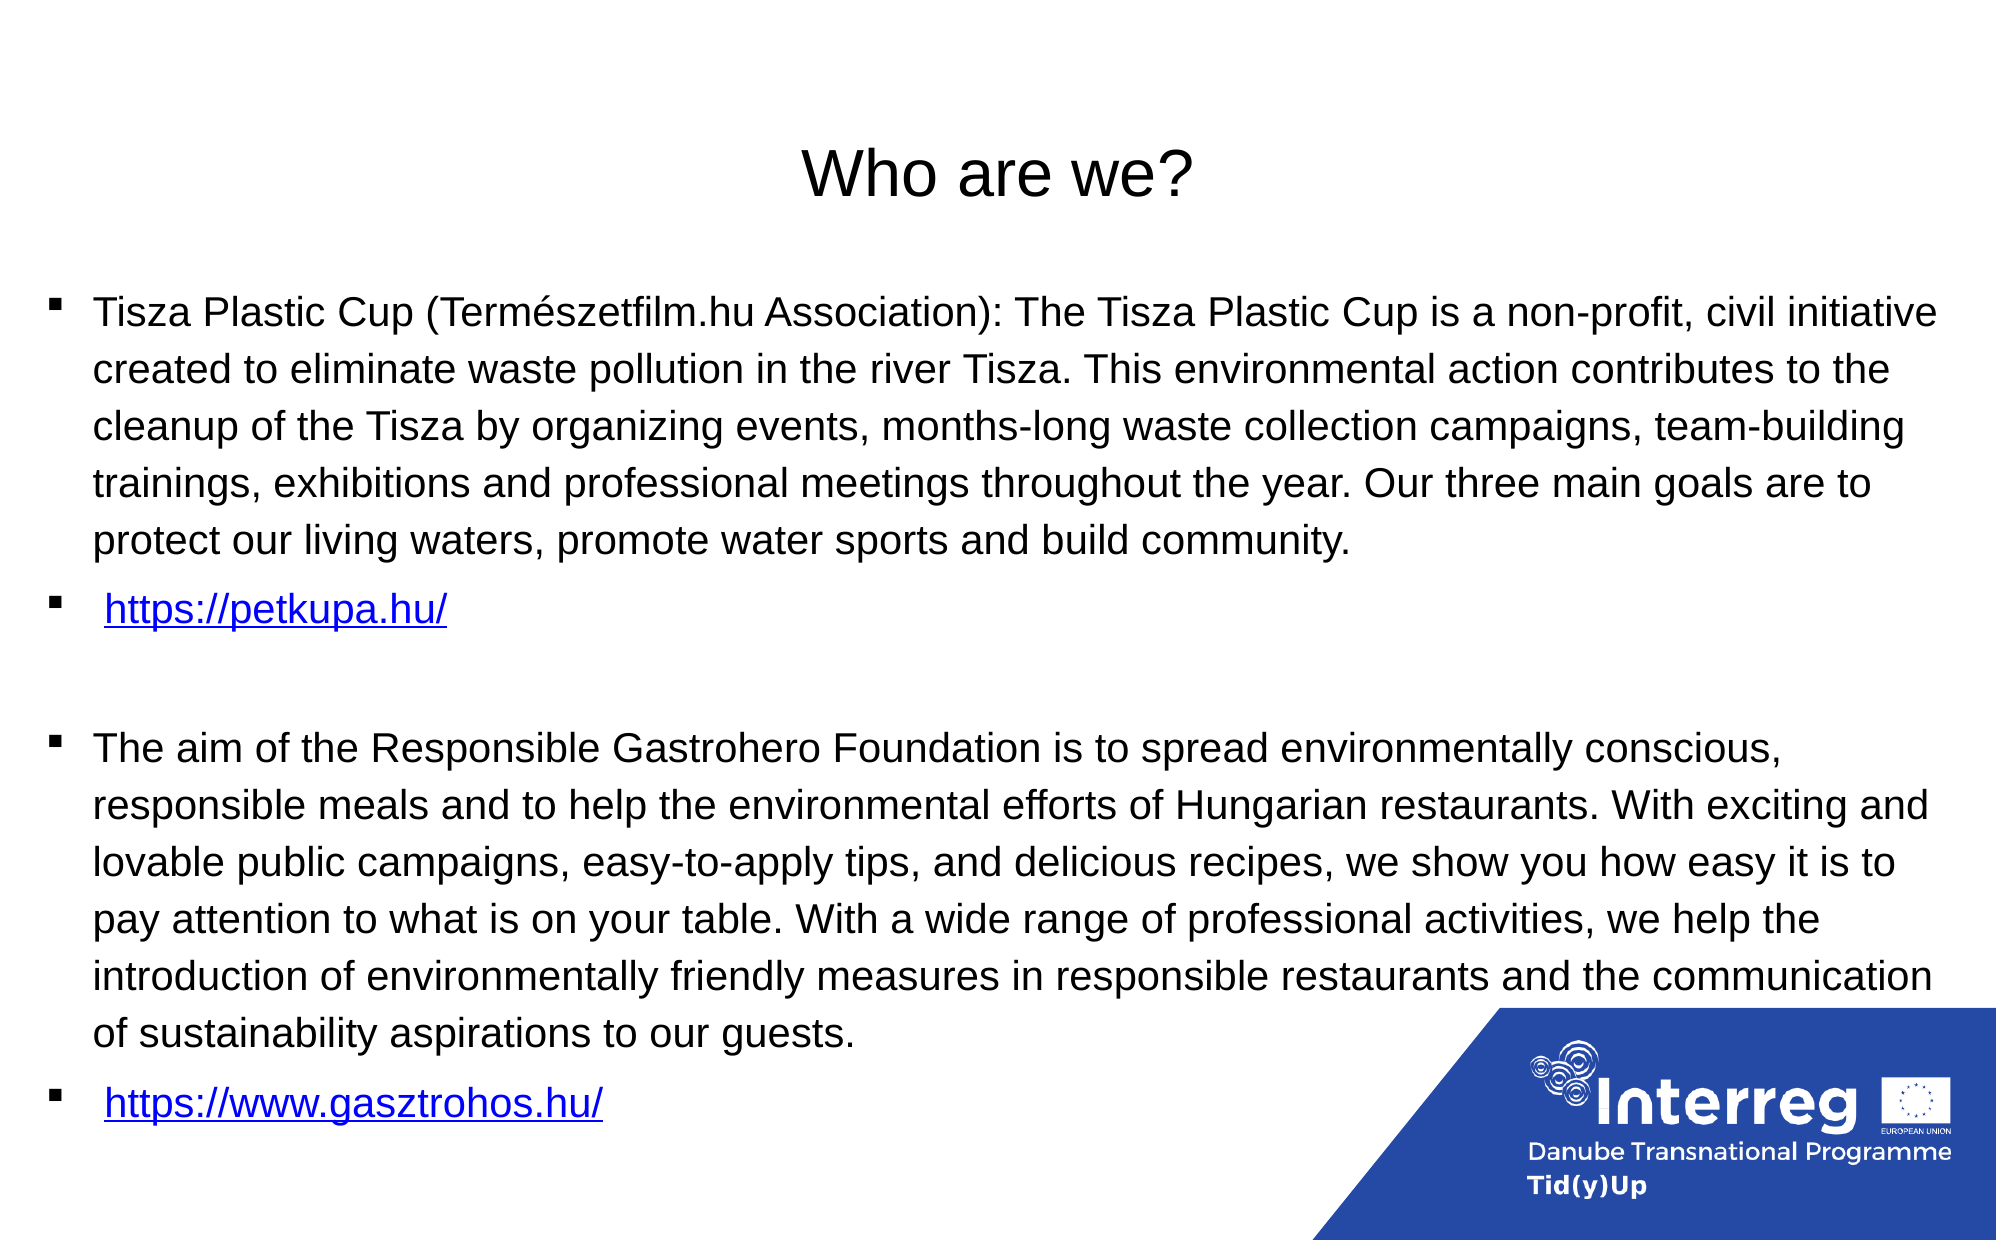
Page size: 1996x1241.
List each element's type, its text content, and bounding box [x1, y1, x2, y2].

text_box Tisza Plastic Cup (Természetfilm.hu Association): The Tisza Plastic Cup is a non-profit, civil initiative created to eliminate waste pollution in the river Tisza. This environmental action contributes to the cleanup of the Tisza by organizing events, months-long waste collection campaigns, team-building trainings, exhibitions and professional meetings throughout the year. Our three main goals are to protect our living waters, promote water sports and build community. https://petkupa.hu/ The aim of the Responsible Gastrohero Foundation is to spread environmentally conscious, responsible meals and to help the environmental efforts of Hungarian restaurants. With exciting and lovable public campaigns, easy-to-apply tips, and delicious recipes, we show you how easy it is to pay attention to what is on your table. With a wide range of professional activities, we help the introduction of environmentally friendly measures in responsible restaurants and the communication of sustainability aspirations to our guests. https://www.gasztrohos.hu/ [31, 270, 1965, 1133]
text_box Who are we? [488, 122, 1507, 217]
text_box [1312, 1007, 1996, 1241]
